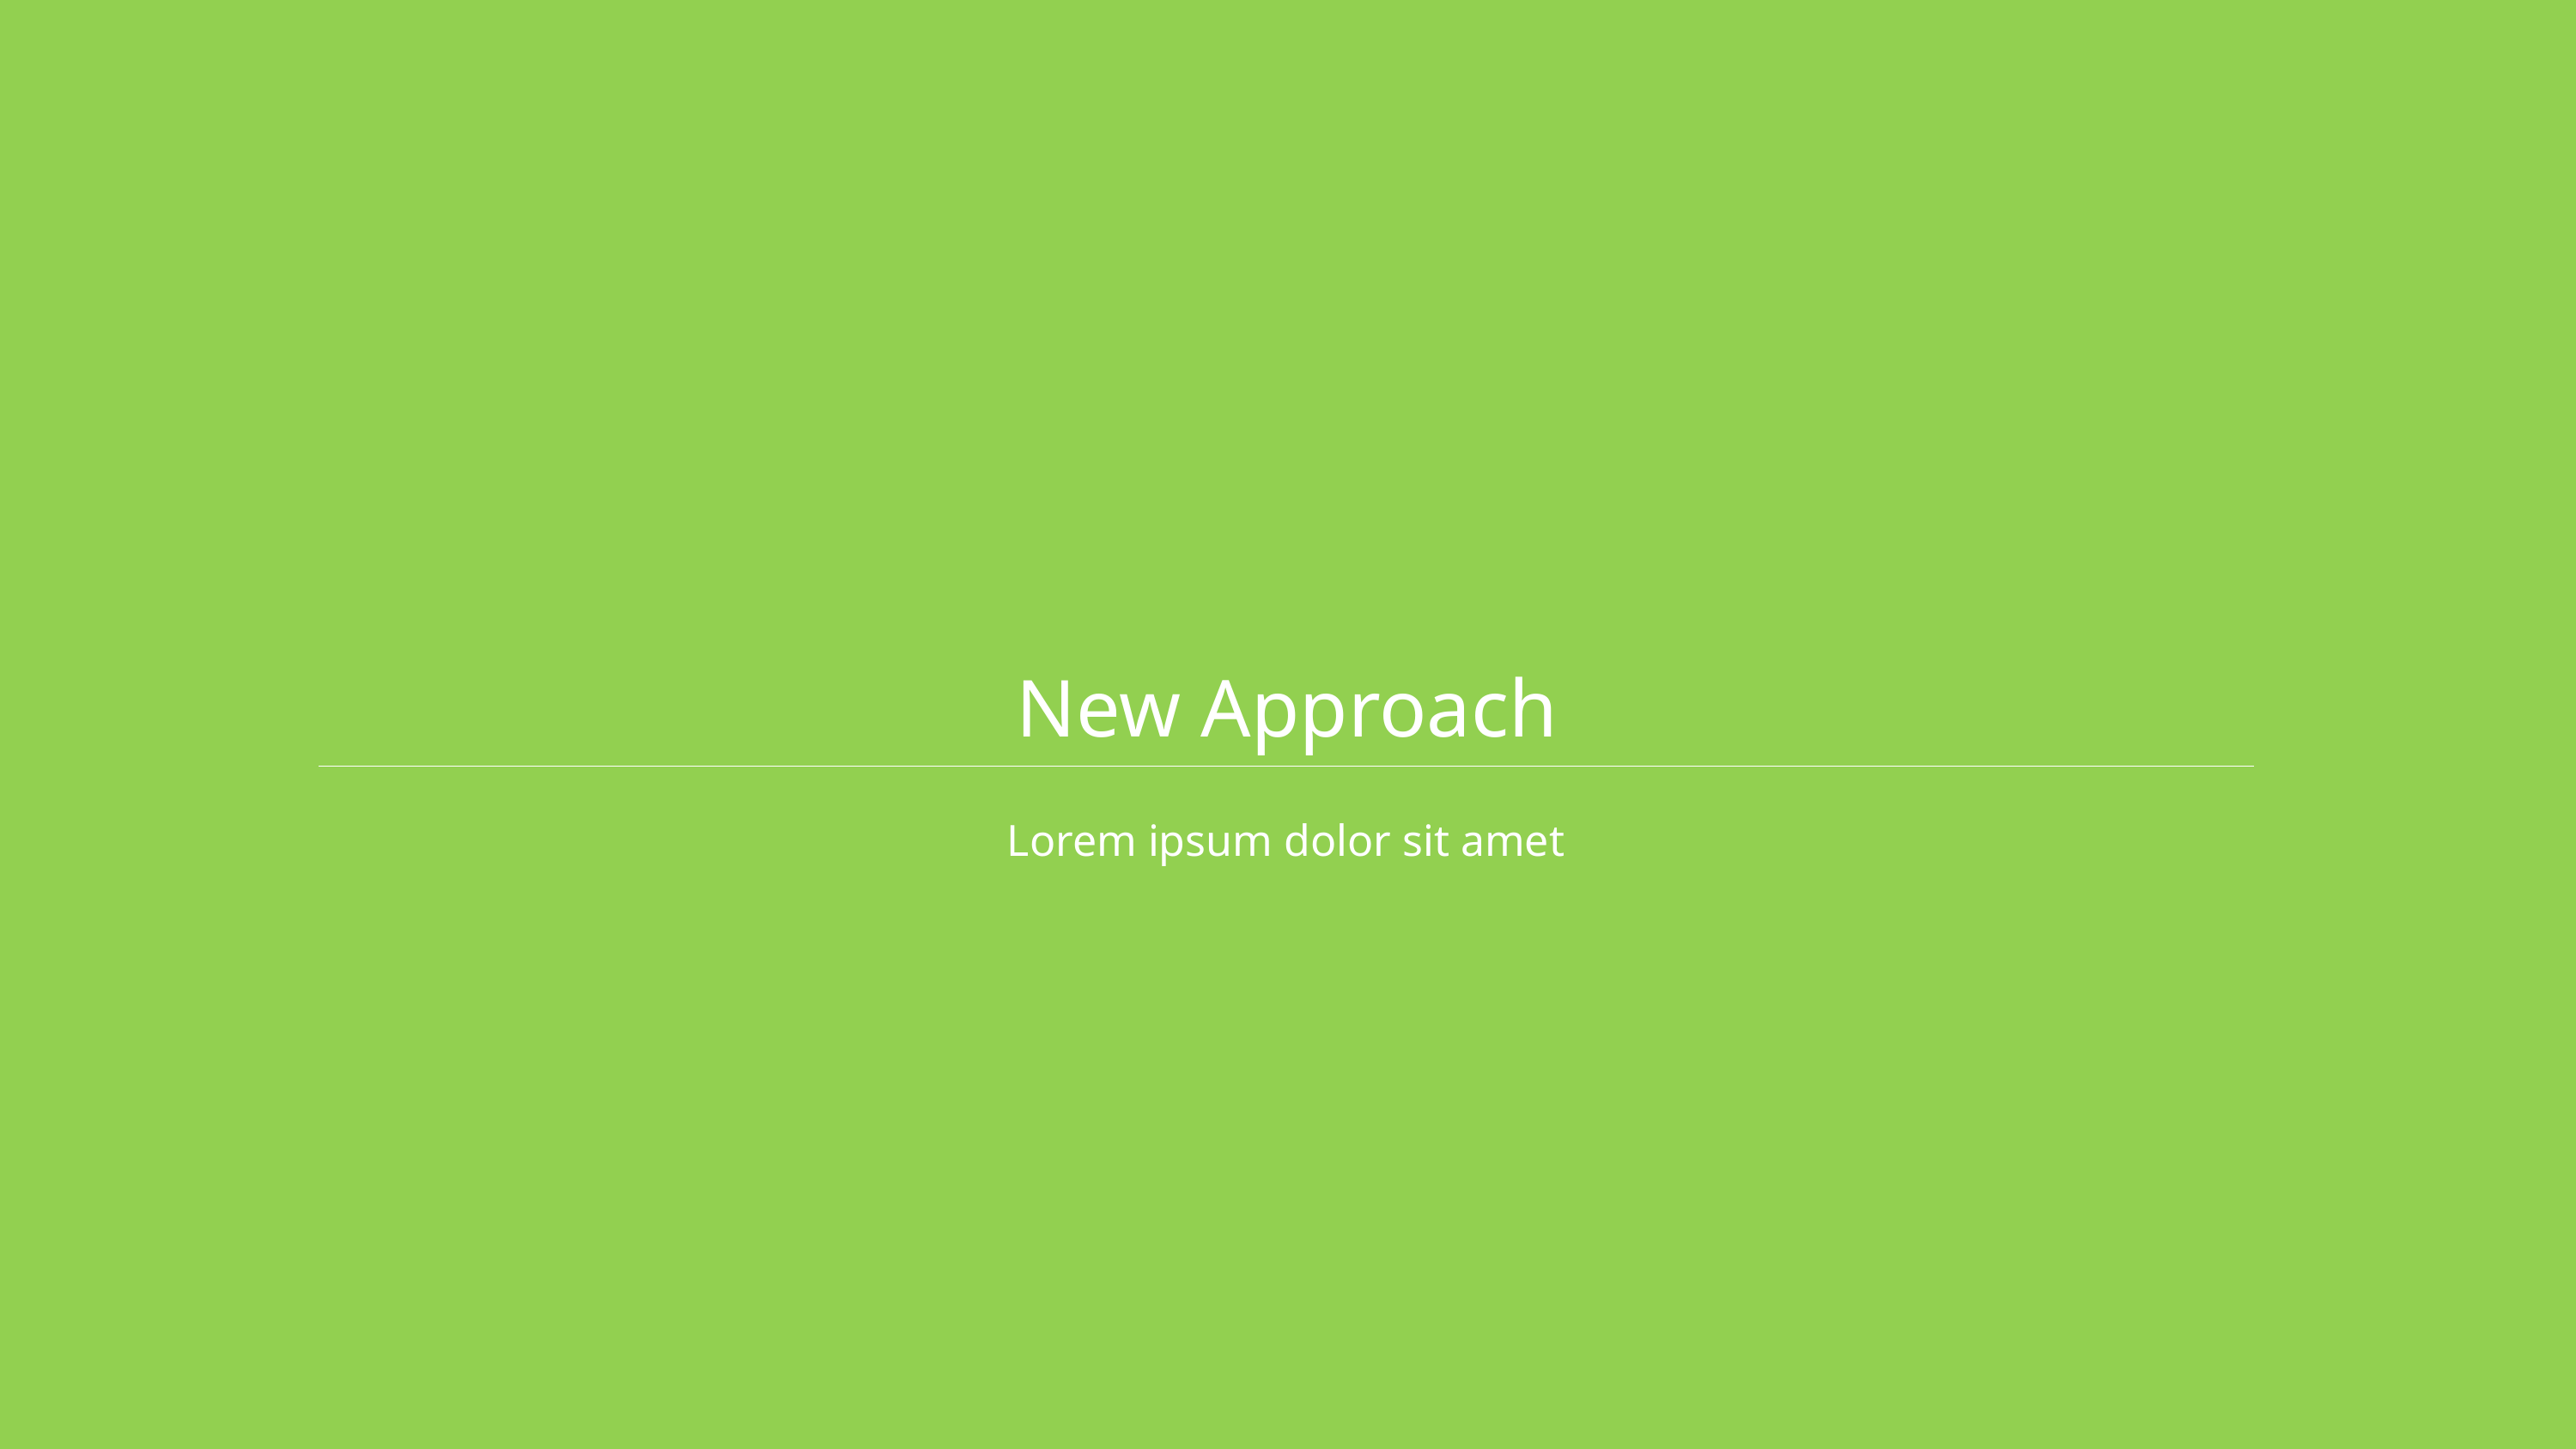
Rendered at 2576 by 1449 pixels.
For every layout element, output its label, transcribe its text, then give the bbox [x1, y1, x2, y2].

title New Approach [319, 498, 2254, 760]
subtitle Lorem ipsum dolor sit amet [318, 802, 2254, 953]
